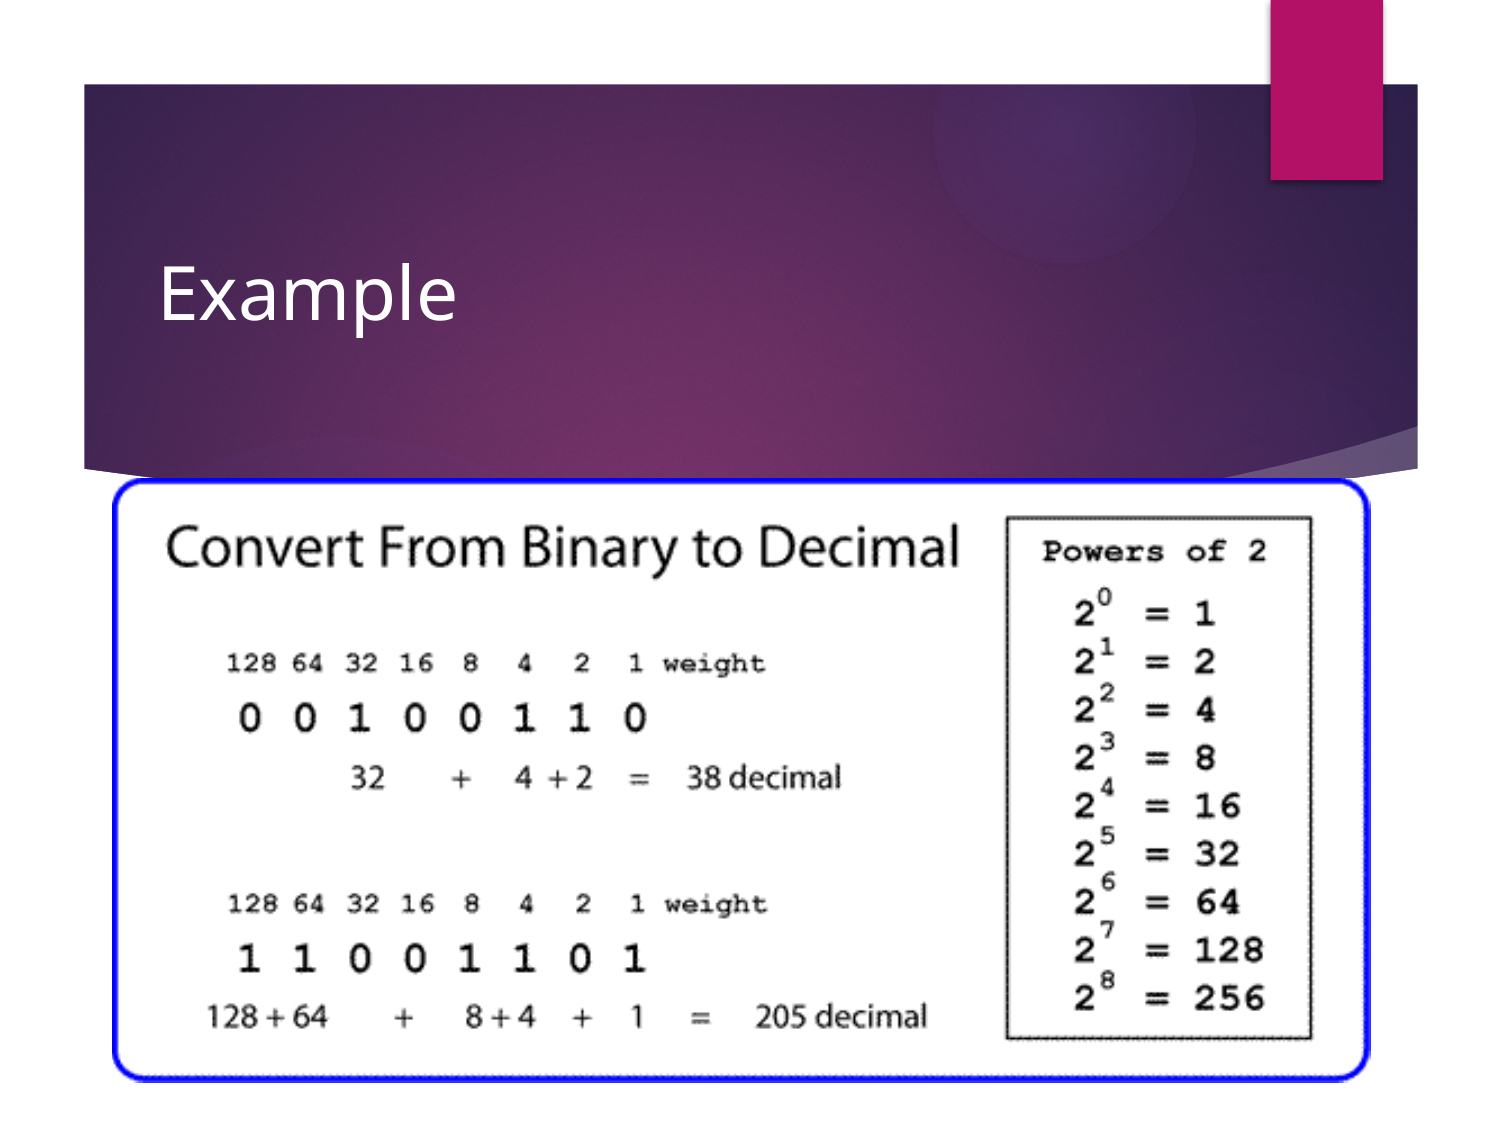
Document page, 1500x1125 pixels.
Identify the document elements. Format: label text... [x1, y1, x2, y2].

picture [112, 477, 1371, 1083]
title Example [142, 152, 1196, 430]
